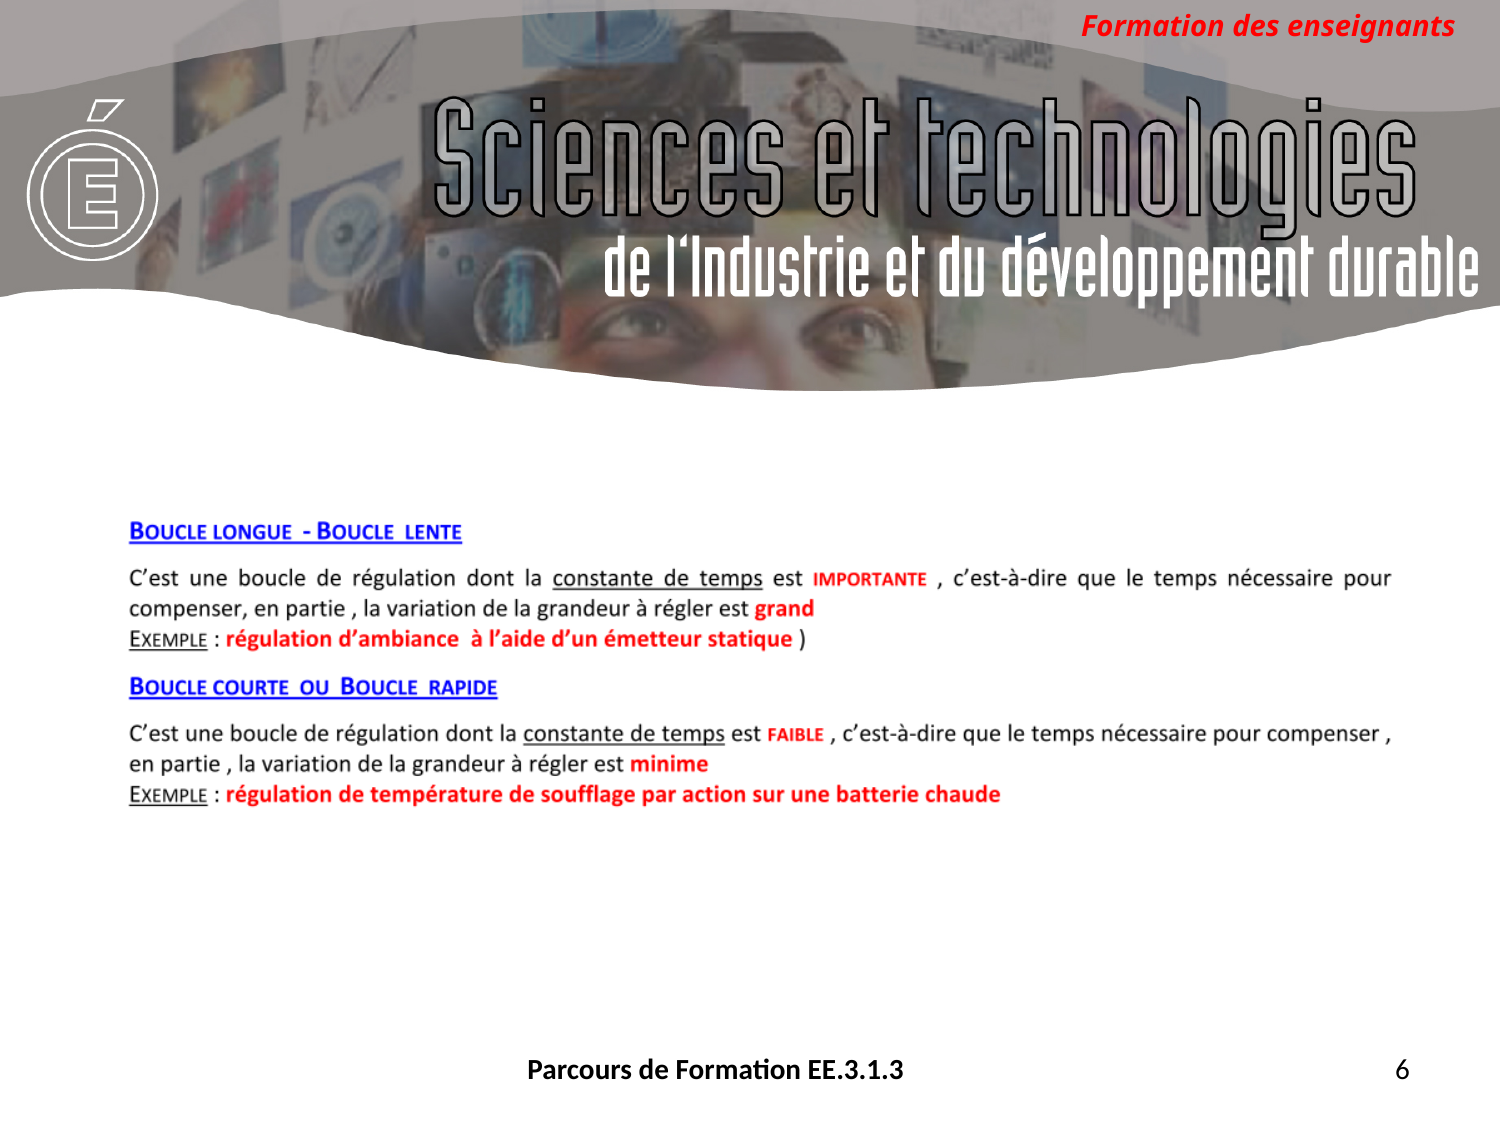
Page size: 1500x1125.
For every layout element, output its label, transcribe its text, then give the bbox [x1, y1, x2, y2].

footer Parcours de Formation EE.3.1.3 [512, 1042, 1075, 1103]
picture [111, 514, 1404, 835]
picture [0, 0, 1500, 400]
slide_number 6 [1075, 1042, 1425, 1103]
